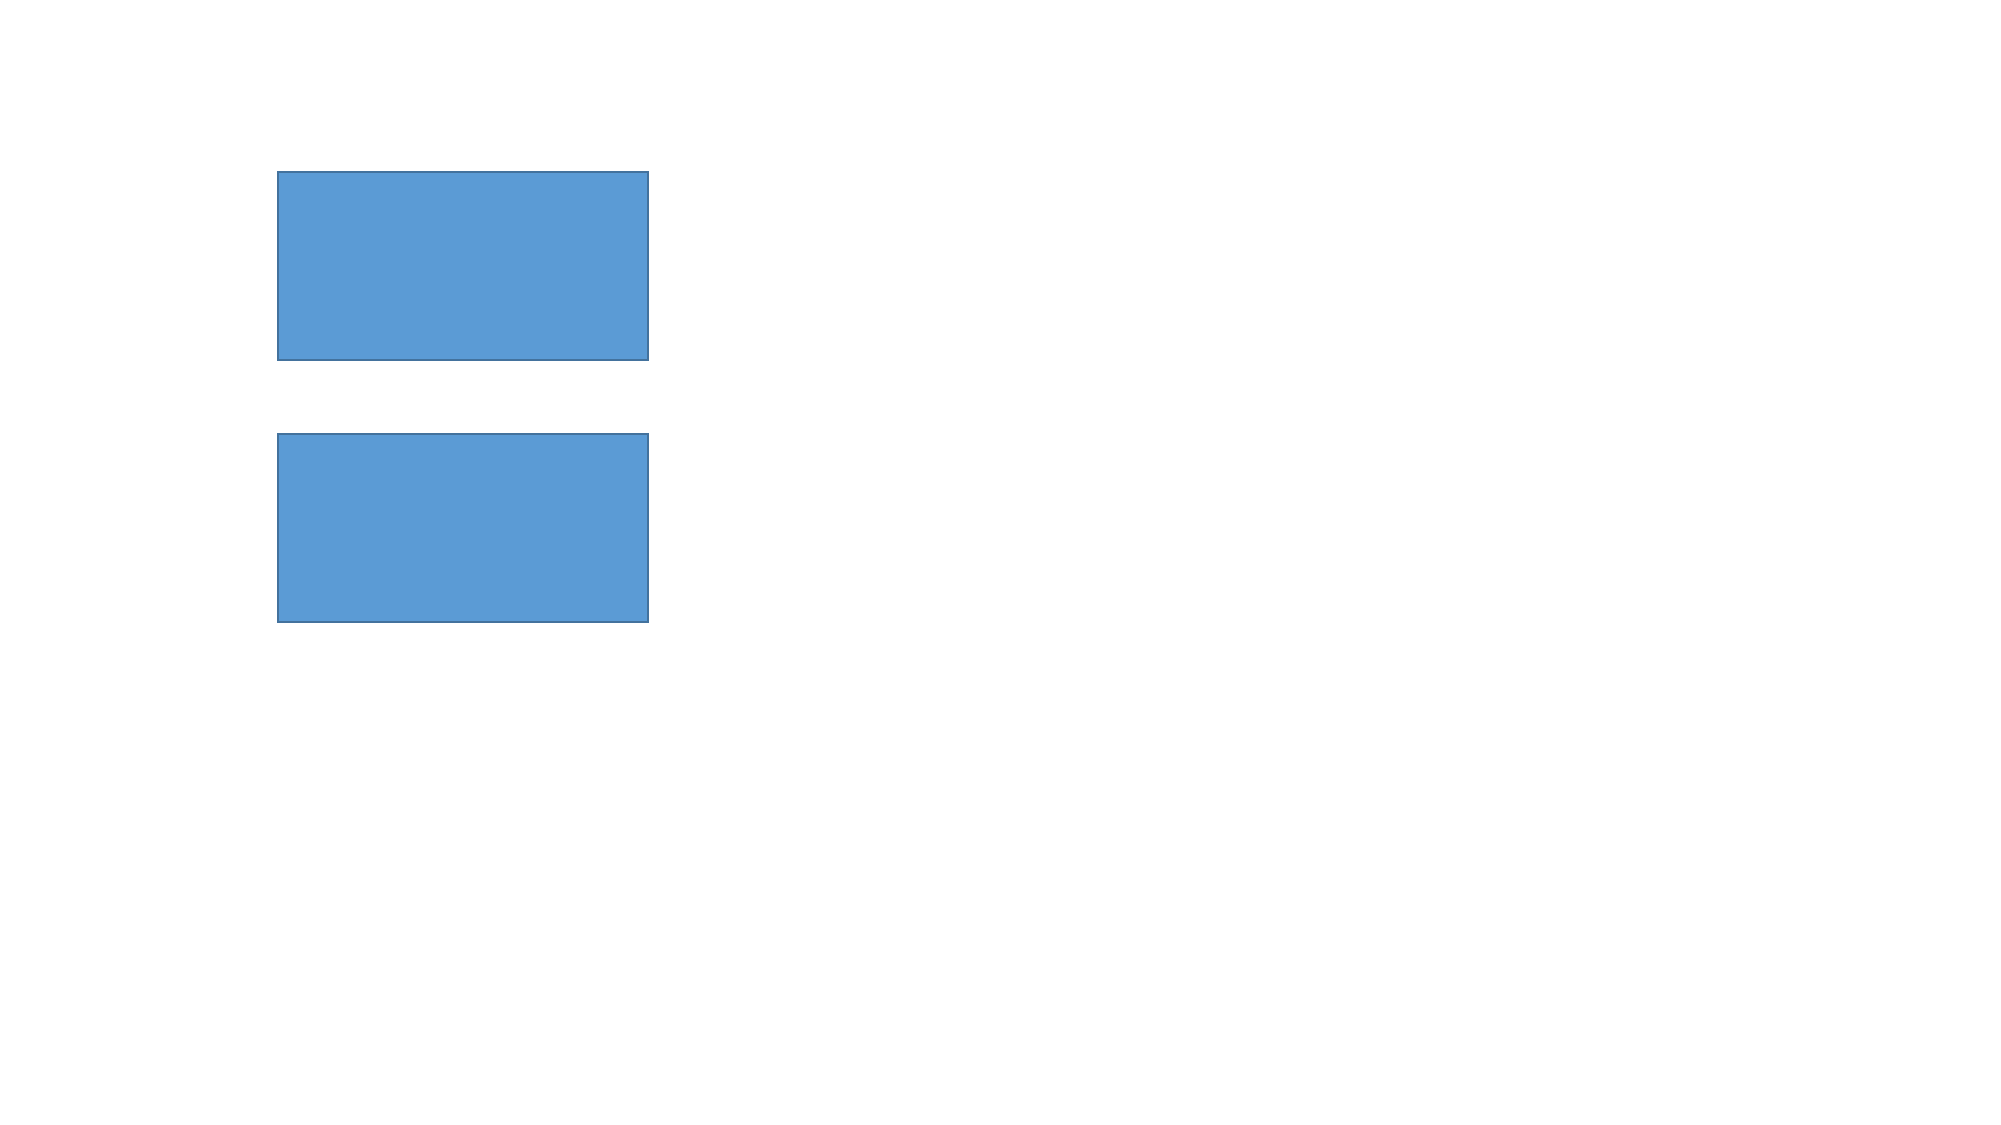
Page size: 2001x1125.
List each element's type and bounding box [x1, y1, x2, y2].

text_box [277, 172, 648, 622]
